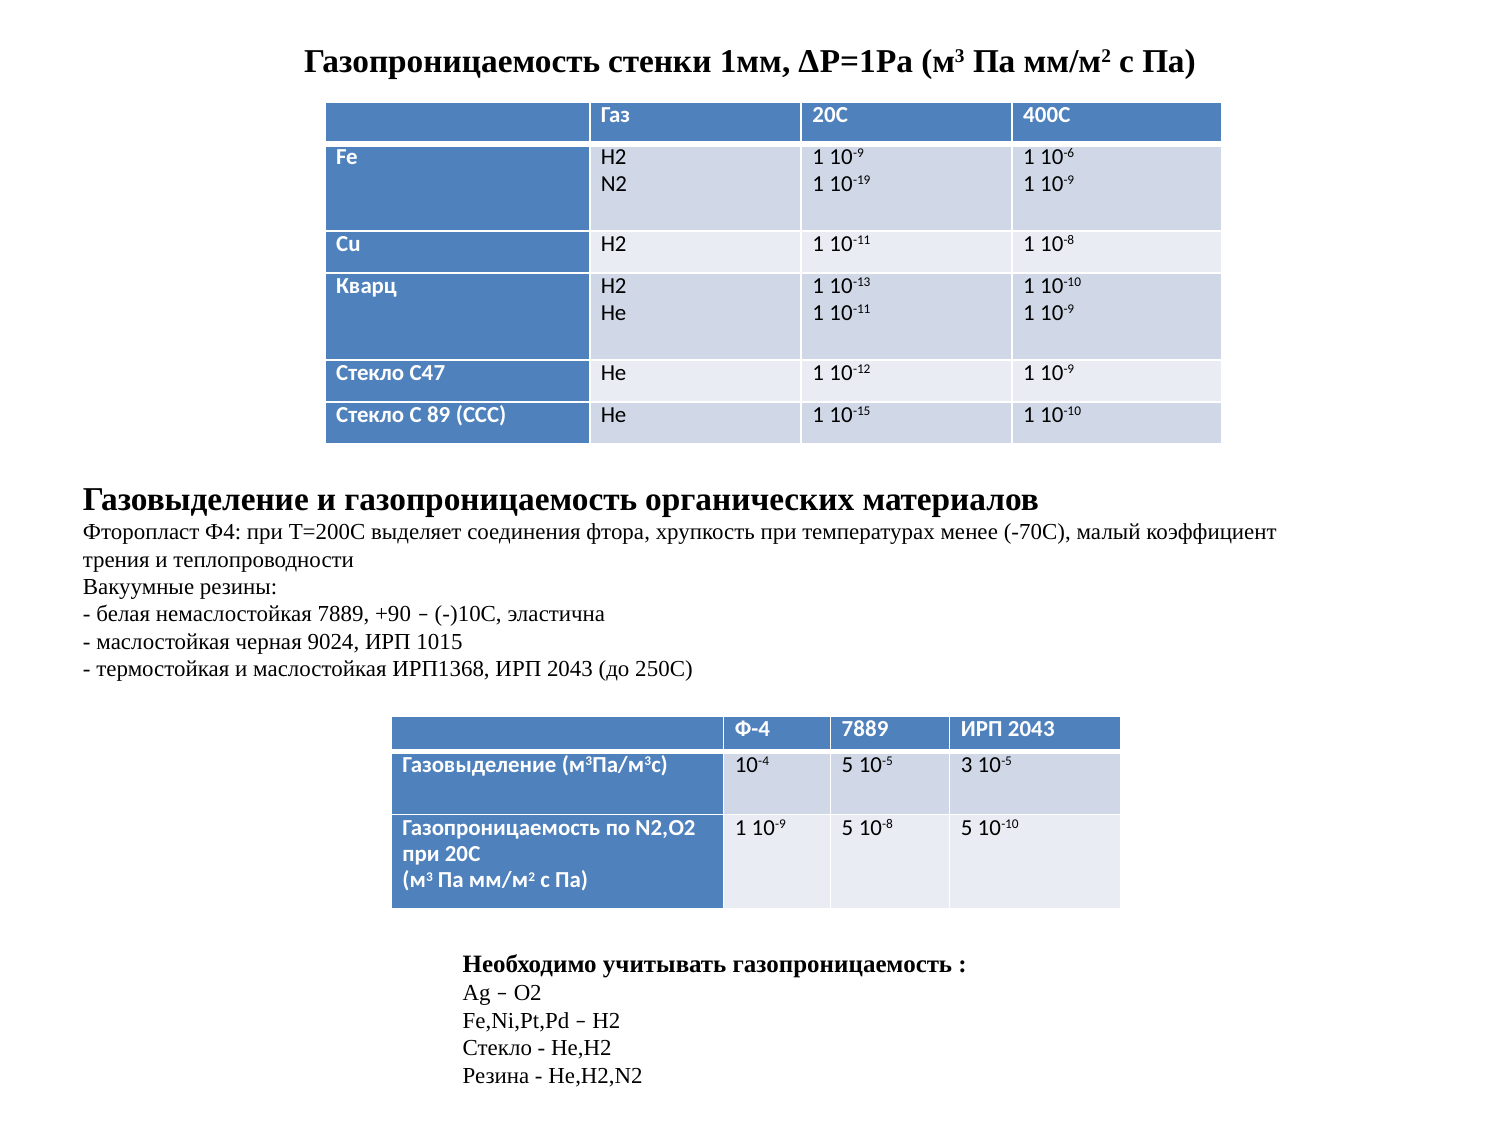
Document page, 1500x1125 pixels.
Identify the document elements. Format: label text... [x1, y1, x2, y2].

table_cell 1 10-9 [724, 815, 830, 908]
table_cell 5 10-5 [831, 754, 949, 814]
text_box Газовыделение и газопроницаемость органических материалов Фторопласт Ф4: при Т=200С выделяет соединения фтора, хрупкость при температурах менее (-70С), малый коэффициент трения и теплопроводности Вакуумные резины: - белая немаслостойкая 7889, +90 – (-)10С, эластична - маслостойкая черная 9024, ИРП 1015 - термостойкая и маслостойкая ИРП1368, ИРП 2043 (до 250С) [67, 469, 1344, 689]
text_box Необходимо учитывать газопроницаемость : Ag – O2 Fe,Ni,Pt,Pd – H2 Стекло - He,H2 Резина - He,H2,N2 [447, 940, 1046, 1096]
table_cell H2 N2 [591, 147, 800, 230]
table_cell Кварц [326, 274, 589, 359]
table_cell 3 10-5 [950, 754, 1120, 814]
table_header [392, 717, 723, 749]
table_cell He [591, 403, 800, 443]
table_cell Газовыделение (м3Па/м3с) [392, 754, 723, 814]
table_cell 1 10-13 1 10-11 [802, 274, 1011, 359]
table_cell 5 10-8 [831, 815, 949, 908]
text_box Газопроницаемость стенки 1мм, ΔP=1Pа (м3 Па мм/м2 с Па) [289, 31, 1223, 87]
table_cell Cu [326, 232, 589, 272]
table_cell Стекло С47 [326, 361, 589, 401]
table_cell Fe [326, 147, 589, 230]
table_cell 1 10-12 [802, 361, 1011, 401]
table_header ИРП 2043 [950, 717, 1120, 749]
table_cell Стекло С 89 (ССС) [326, 403, 589, 443]
table_header 7889 [831, 717, 949, 749]
table_header Газ [591, 103, 800, 141]
table_cell H2 He [591, 274, 800, 359]
table_cell 1 10-11 [802, 232, 1011, 272]
table_cell 1 10-6 1 10-9 [1013, 147, 1221, 230]
table_cell 1 10-9 [1013, 361, 1221, 401]
table_cell 1 10-8 [1013, 232, 1221, 272]
table_cell H2 [591, 232, 800, 272]
table_cell 1 10-15 [802, 403, 1011, 443]
table_cell 1 10-10 1 10-9 [1013, 274, 1221, 359]
table_header [326, 103, 589, 141]
table_cell 10-4 [724, 754, 830, 814]
table_header 400С [1013, 103, 1221, 141]
table_cell 1 10-10 [1013, 403, 1221, 443]
table_cell 1 10-9 1 10-19 [802, 147, 1011, 230]
table_header 20С [802, 103, 1011, 141]
table_header Ф-4 [724, 717, 830, 749]
table_cell Газопроницаемость по N2,O2 при 20С (м3 Па мм/м2 с Па) [392, 815, 723, 908]
table_cell 5 10-10 [950, 815, 1120, 908]
table_cell He [591, 361, 800, 401]
